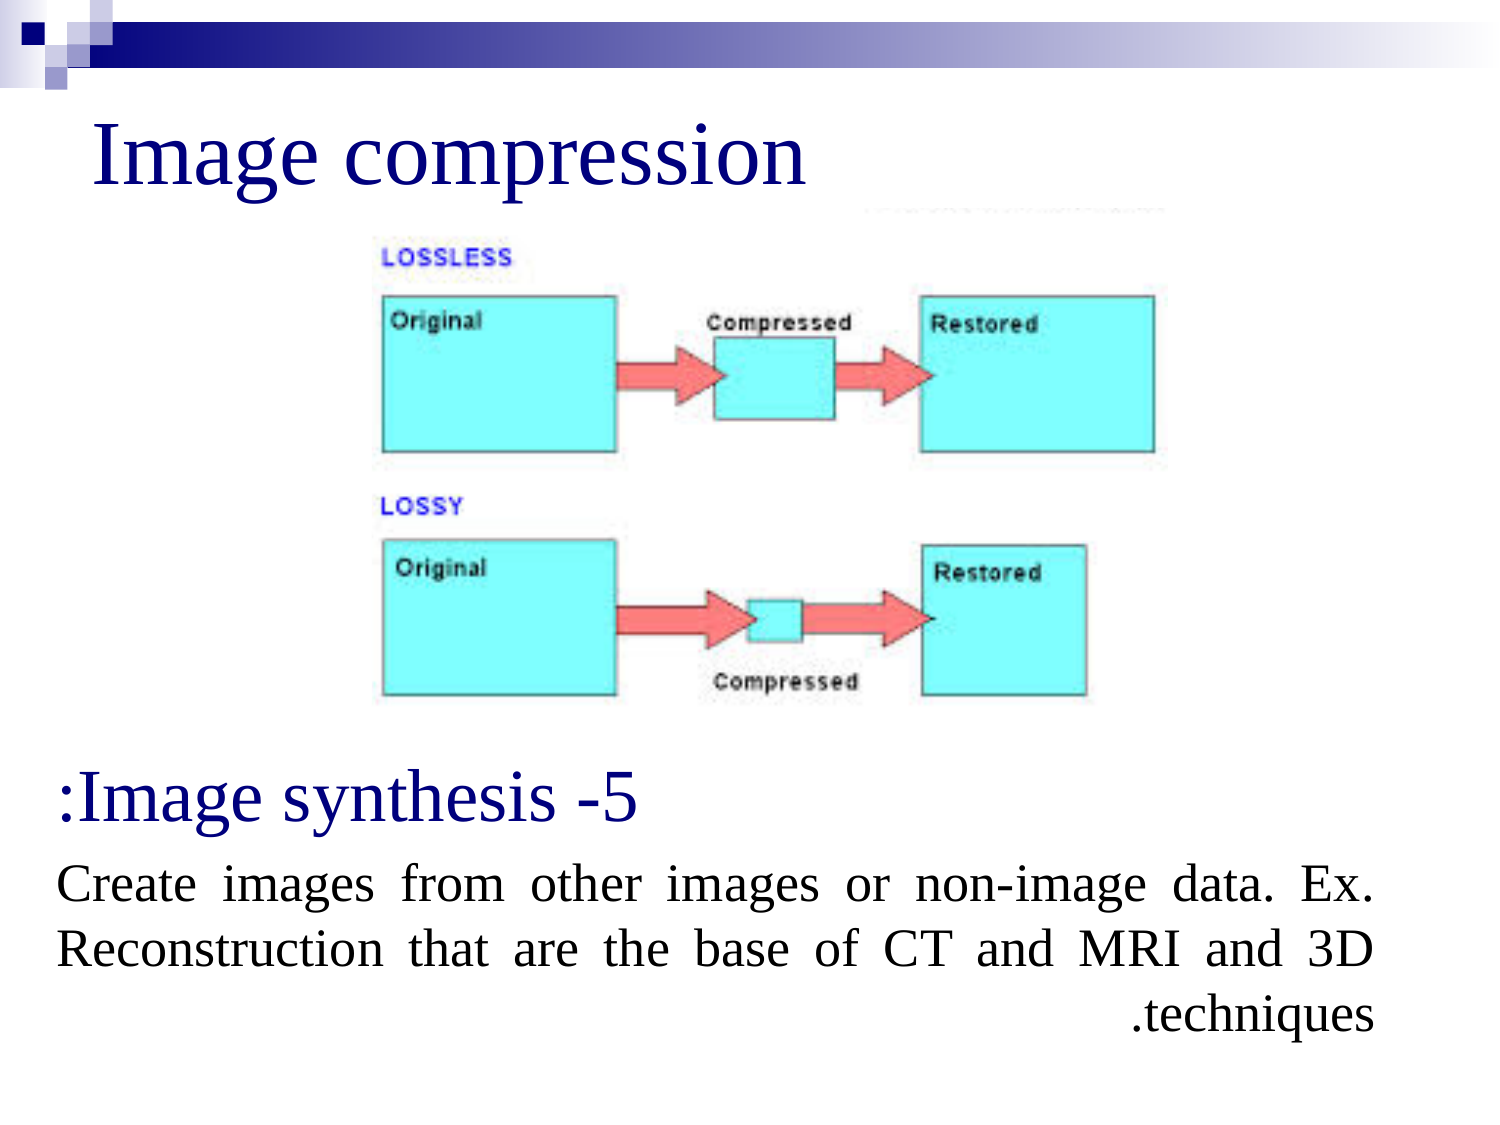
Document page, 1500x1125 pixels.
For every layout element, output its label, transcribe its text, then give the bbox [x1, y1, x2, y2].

list 5- Image synthesis: Create images from other images or non-image data. Ex. Reconstruction that are the base of CT and MRI and 3D techniques. [41, 409, 1392, 1125]
picture [371, 207, 1169, 712]
title Image compression [76, 89, 1427, 316]
